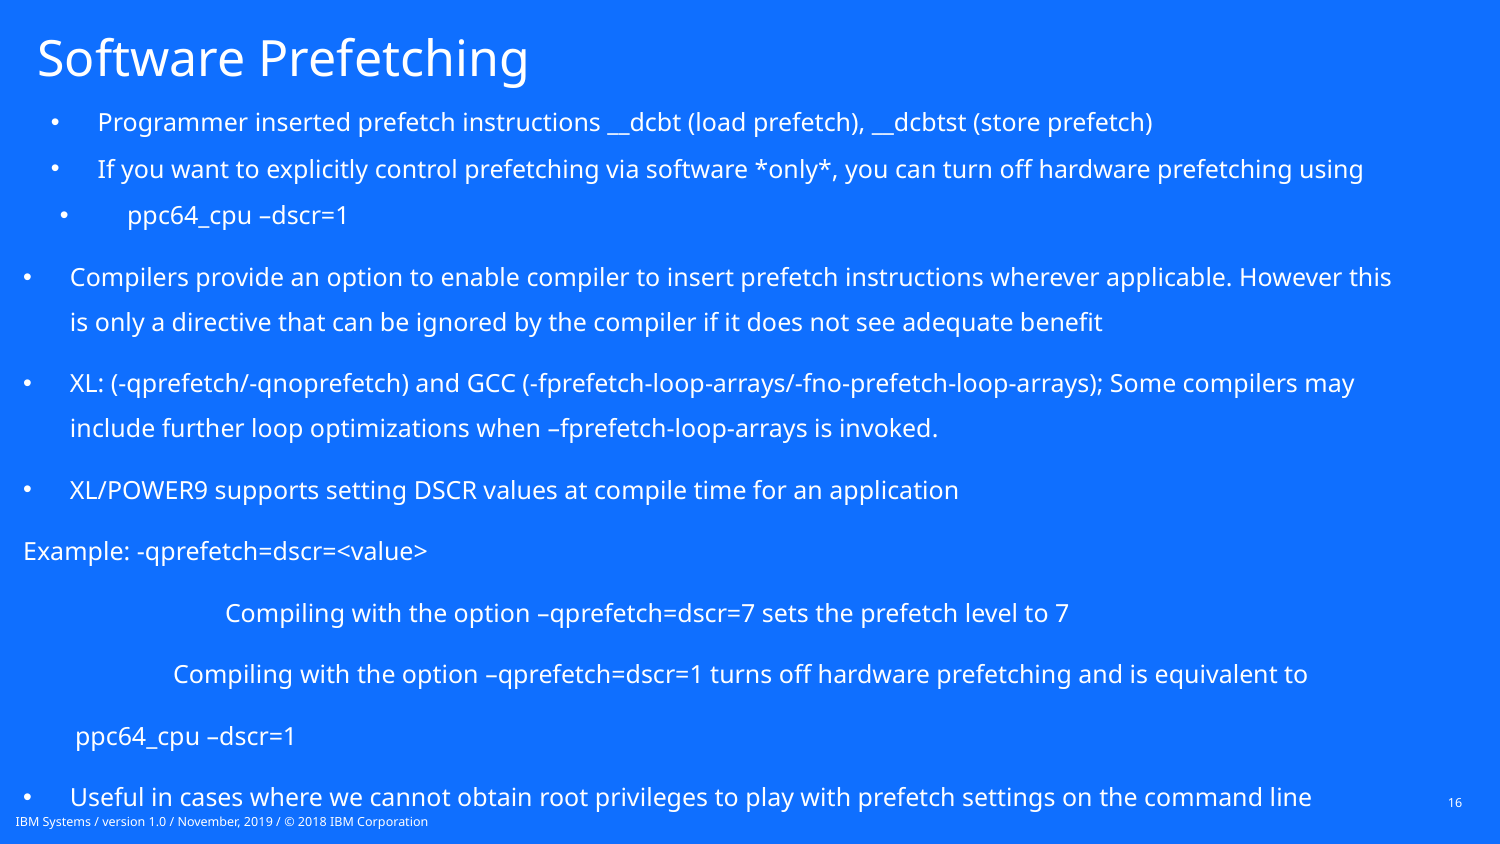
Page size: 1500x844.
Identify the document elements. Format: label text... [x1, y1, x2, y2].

text_box IBM Systems / version 1.0 / November, 2019 / © 2018 IBM Corporation [15, 810, 1066, 833]
list Programmer inserted prefetch instructions __dcbt (load prefetch), __dcbtst (store prefetch) If you want to explicitly control prefetching via software *only*, you can turn off hardware prefetching using ppc64_cpu –dscr=1 Compilers provide an option to enable compiler to insert prefetch instructions wherever applicable. However this is only a directive that can be ignored by the compiler if it does not see adequate benefit XL: (-qprefetch/-qnoprefetch) and GCC (-fprefetch-loop-arrays/-fno-prefetch-loop-arrays); Some compilers may include further loop optimizations when –fprefetch-loop-arrays is invoked. XL/POWER9 supports setting DSCR values at compile time for an application Example: -qprefetch=dscr=<value> Compiling with the option –qprefetch=dscr=7 sets the prefetch level to 7 Compiling with the option –qprefetch=dscr=1 turns off hardware prefetching and is equivalent to ppc64_cpu –dscr=1 Useful in cases where we cannot obtain root privileges to play with prefetch settings on the command line [23, 106, 1405, 695]
title Software Prefetching [37, 33, 696, 106]
slide_number 16 [1125, 791, 1463, 815]
